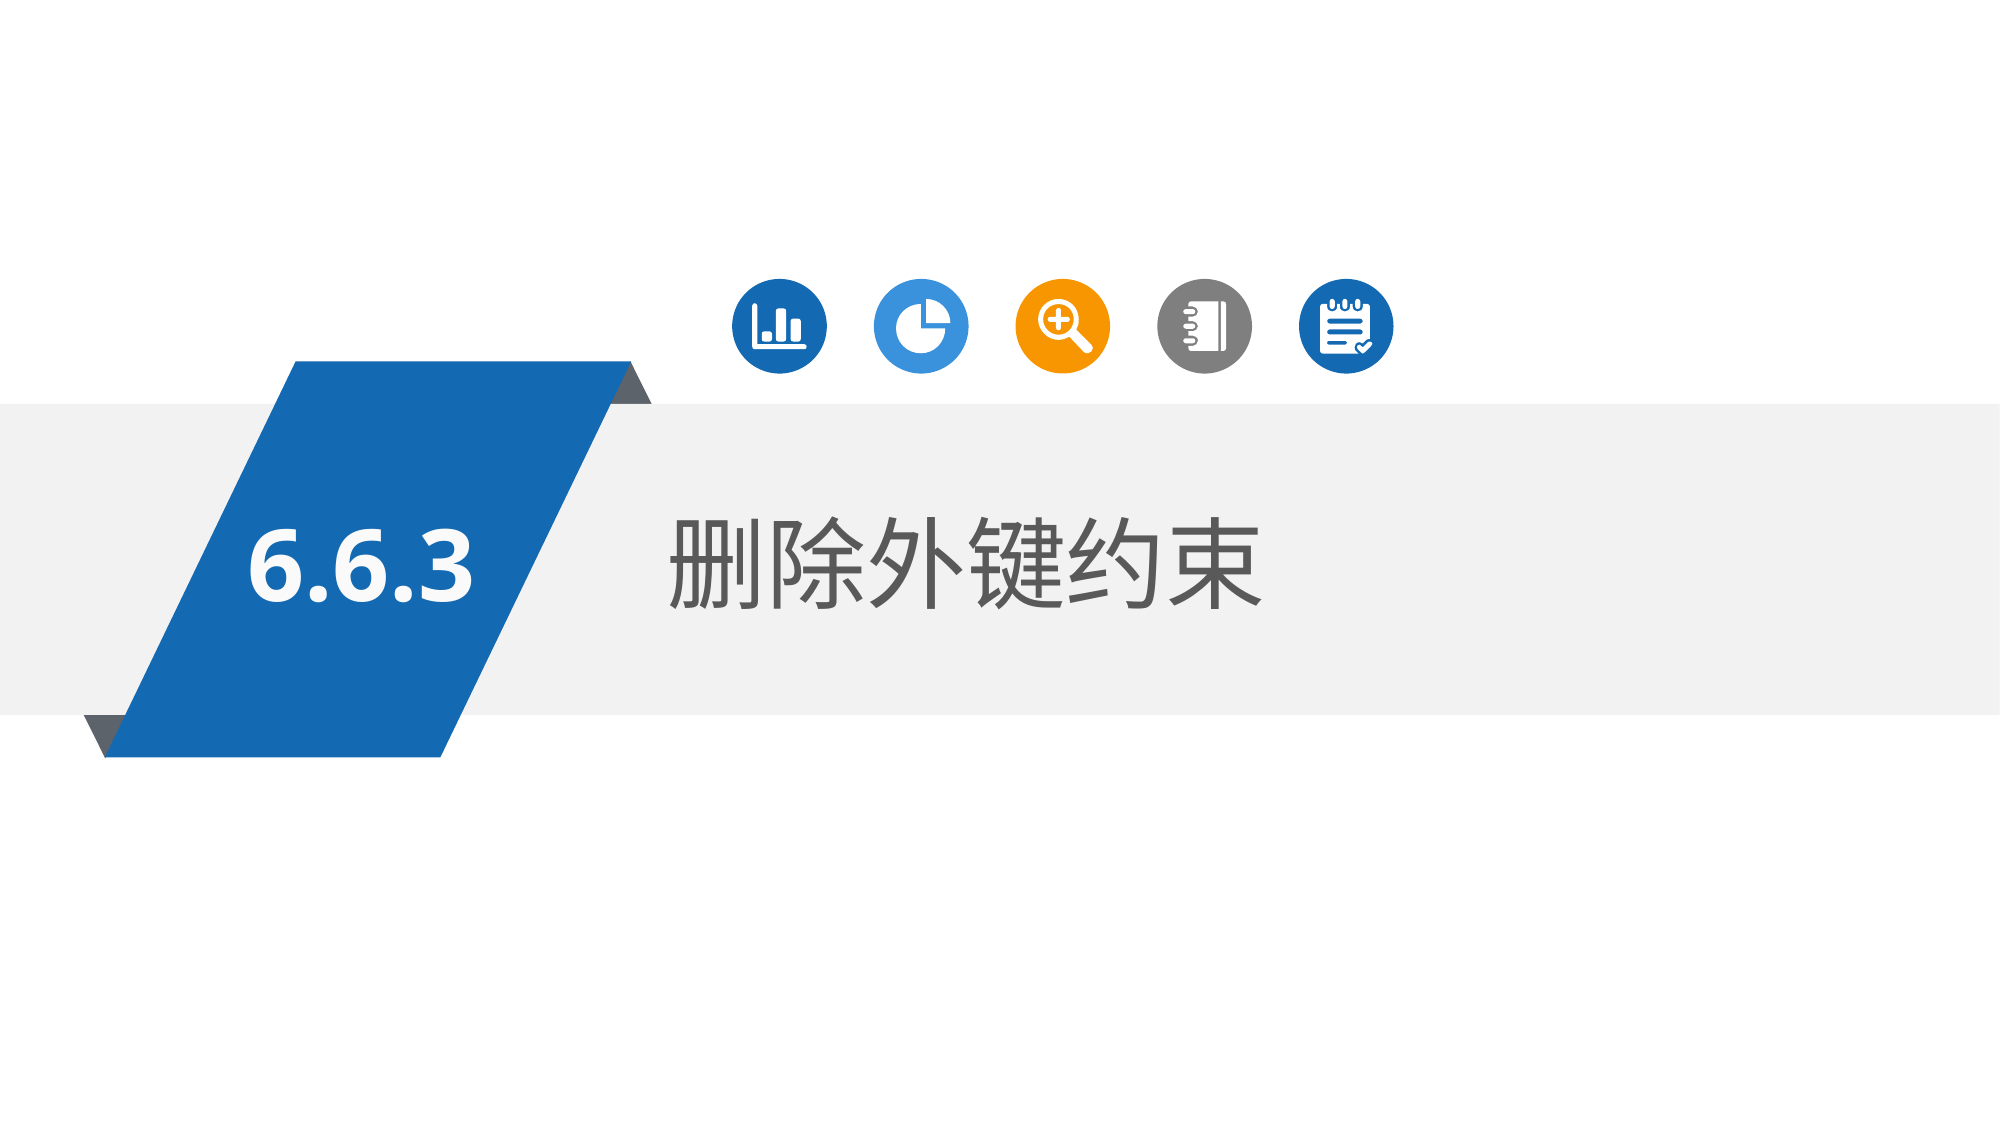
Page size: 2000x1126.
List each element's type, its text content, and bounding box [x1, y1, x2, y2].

text_box 6.6.3 [232, 494, 517, 630]
text_box 删除外键约束 [651, 494, 1612, 630]
